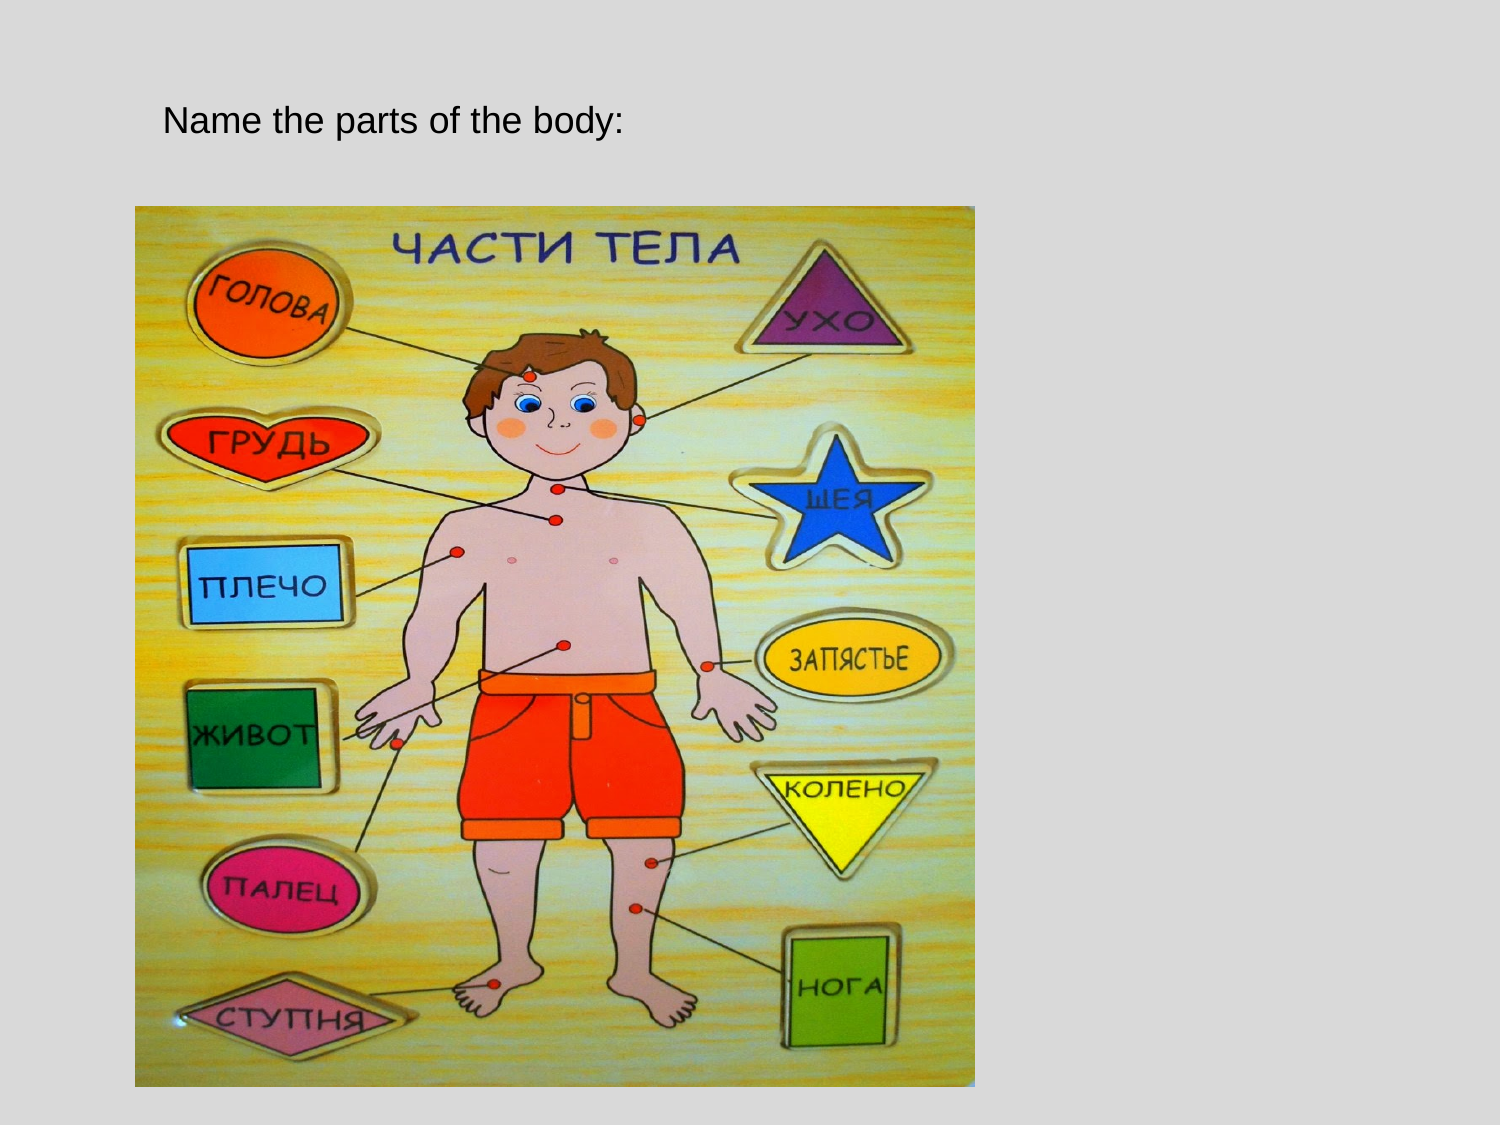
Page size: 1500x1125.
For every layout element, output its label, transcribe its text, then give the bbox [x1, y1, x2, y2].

text_box Name the parts of the body: [147, 88, 640, 146]
picture [135, 206, 975, 1087]
